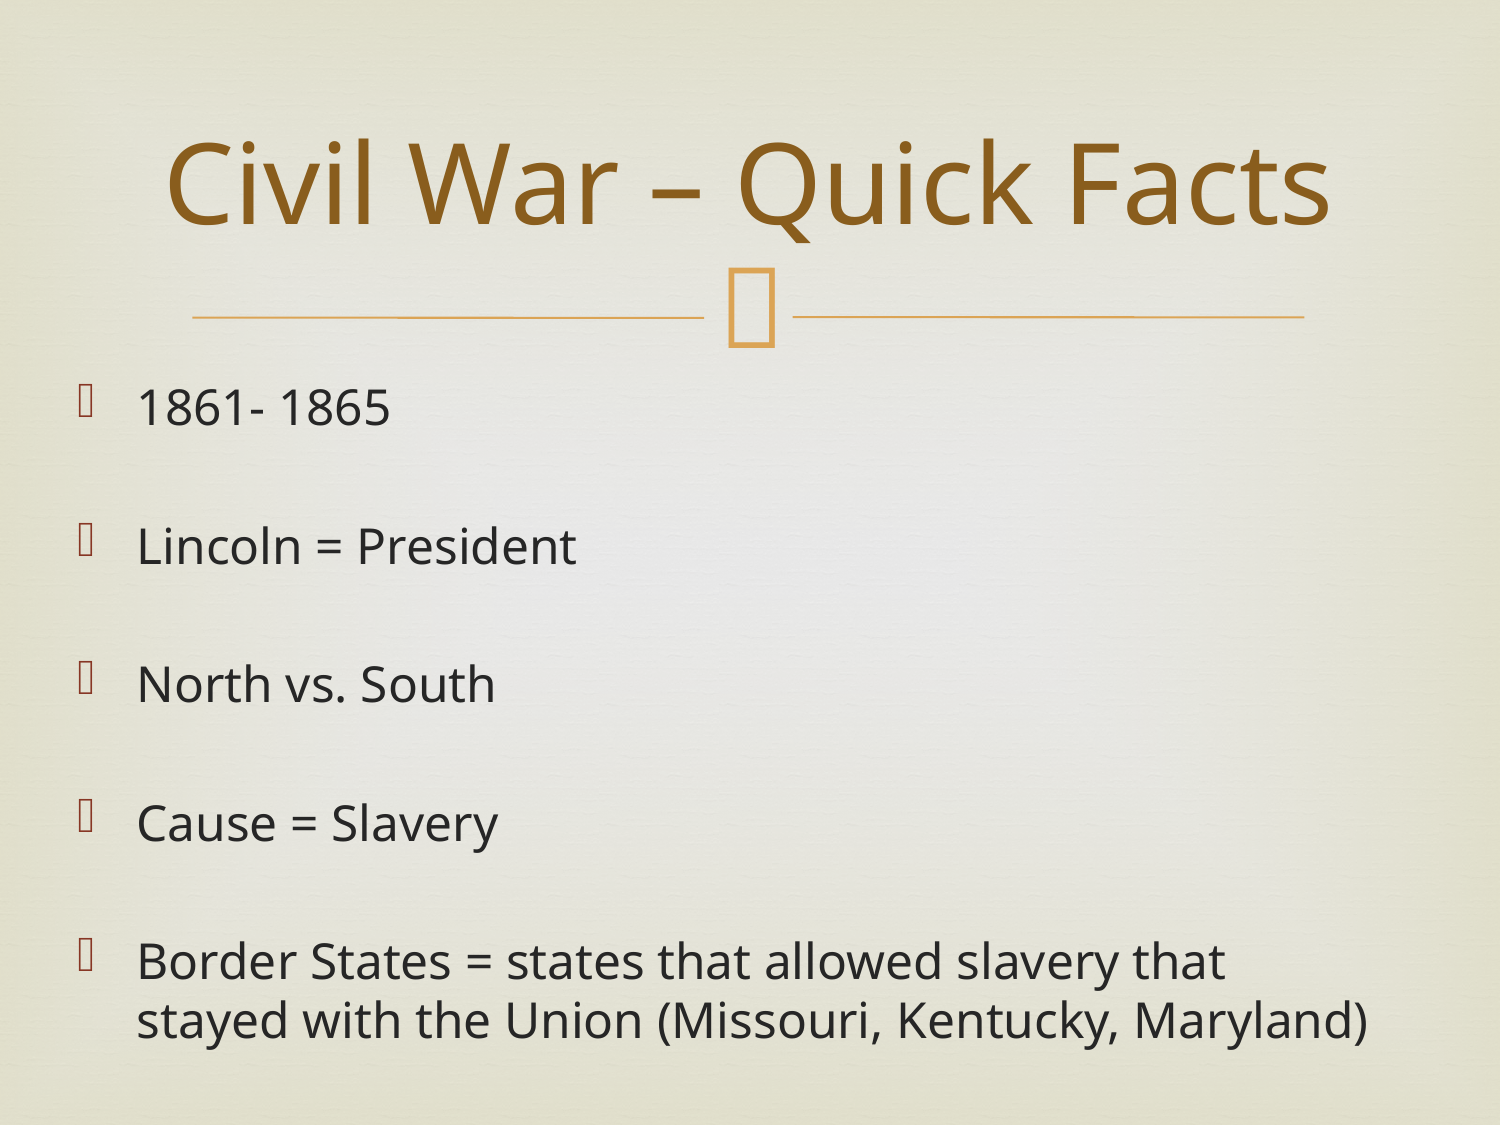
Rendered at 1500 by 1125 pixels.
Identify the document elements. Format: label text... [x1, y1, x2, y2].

list 1861- 1865 Lincoln = President North vs. South Cause = Slavery Border States = states that allowed slavery that stayed with the Union (Missouri, Kentucky, Maryland) [62, 368, 1386, 1075]
title Civil War – Quick Facts [112, 93, 1386, 267]
